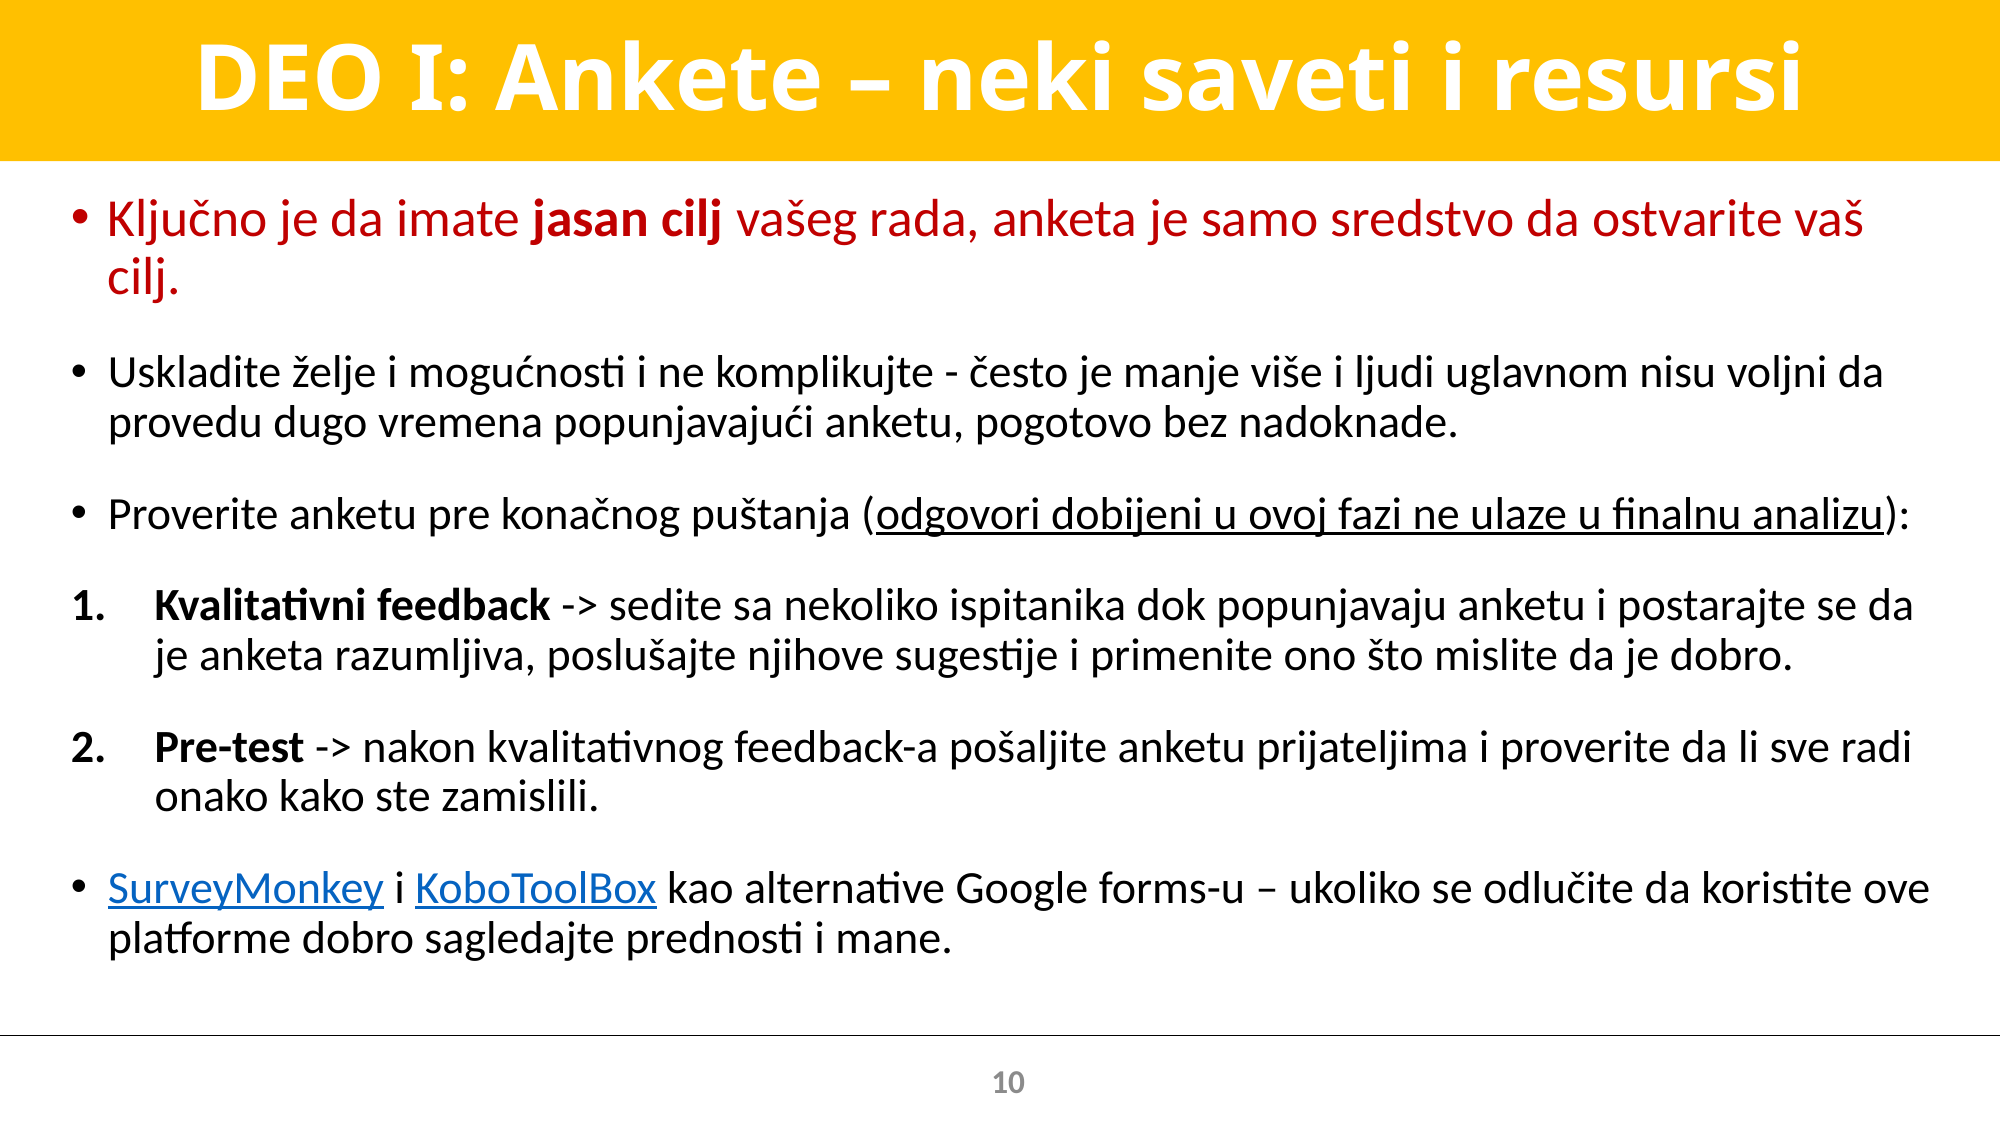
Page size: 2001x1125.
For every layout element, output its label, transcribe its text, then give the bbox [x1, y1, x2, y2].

slide_number 10 [16, 1036, 2000, 1125]
text_box Ključno je da imate jasan cilj vašeg rada, anketa je samo sredstvo da ostvarite vaš cilj. Uskladite želje i mogućnosti i ne komplikujte - često je manje više i ljudi uglavnom nisu voljni da provedu dugo vremena popunjavajući anketu, pogotovo bez nadoknade. Proverite anketu pre konačnog puštanja (odgovori dobijeni u ovoj fazi ne ulaze u finalnu analizu): Kvalitativni feedback -> sedite sa nekoliko ispitanika dok popunjavaju anketu i postarajte se da je anketa razumljiva, poslušajte njihove sugestije i primenite ono što mislite da je dobro. Pre-test -> nakon kvalitativnog feedback-a pošaljite anketu prijateljima i proverite da li sve radi onako kako ste zamislili. SurveyMonkey i KoboToolBox kao alternative Google forms-u – ukoliko se odlučite da koristite ove platforme dobro sagledajte prednosti i mane. [55, 182, 1961, 1013]
title DEO I: Ankete – neki saveti i resursi [0, 0, 2000, 162]
